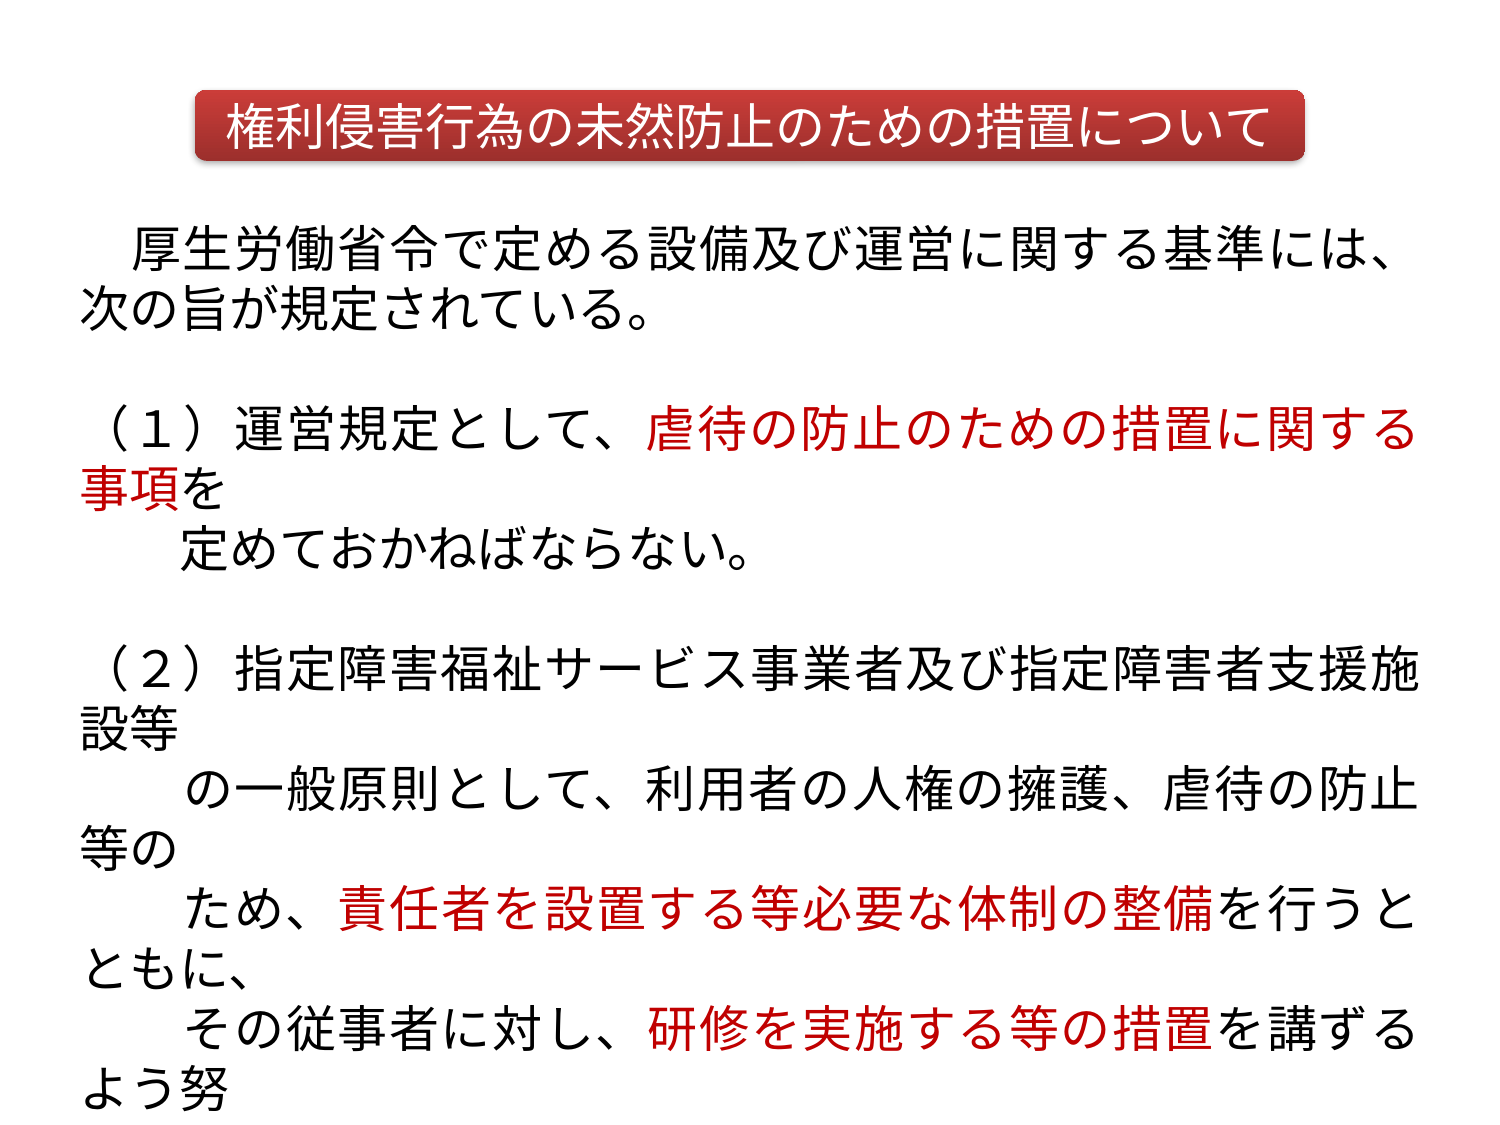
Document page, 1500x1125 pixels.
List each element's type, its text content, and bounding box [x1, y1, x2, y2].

text_box 厚生労働省令で定める設備及び運営に関する基準には、次の旨が規定されている。 （１）運営規定として、虐待の防止のための措置に関する事項を 定めておかねばならない。 （２）指定障害福祉サービス事業者及び指定障害者支援施設等 の一般原則として、利用者の人権の擁護、虐待の防止等の ため、責任者を設置する等必要な体制の整備を行うとともに、 その従事者に対し、研修を実施する等の措置を講ずるよう努 めなければならない。 （平成２０年３月３１日 厚生労働省社会・援護局障害保健福祉部長通知） [64, 89, 1436, 1125]
